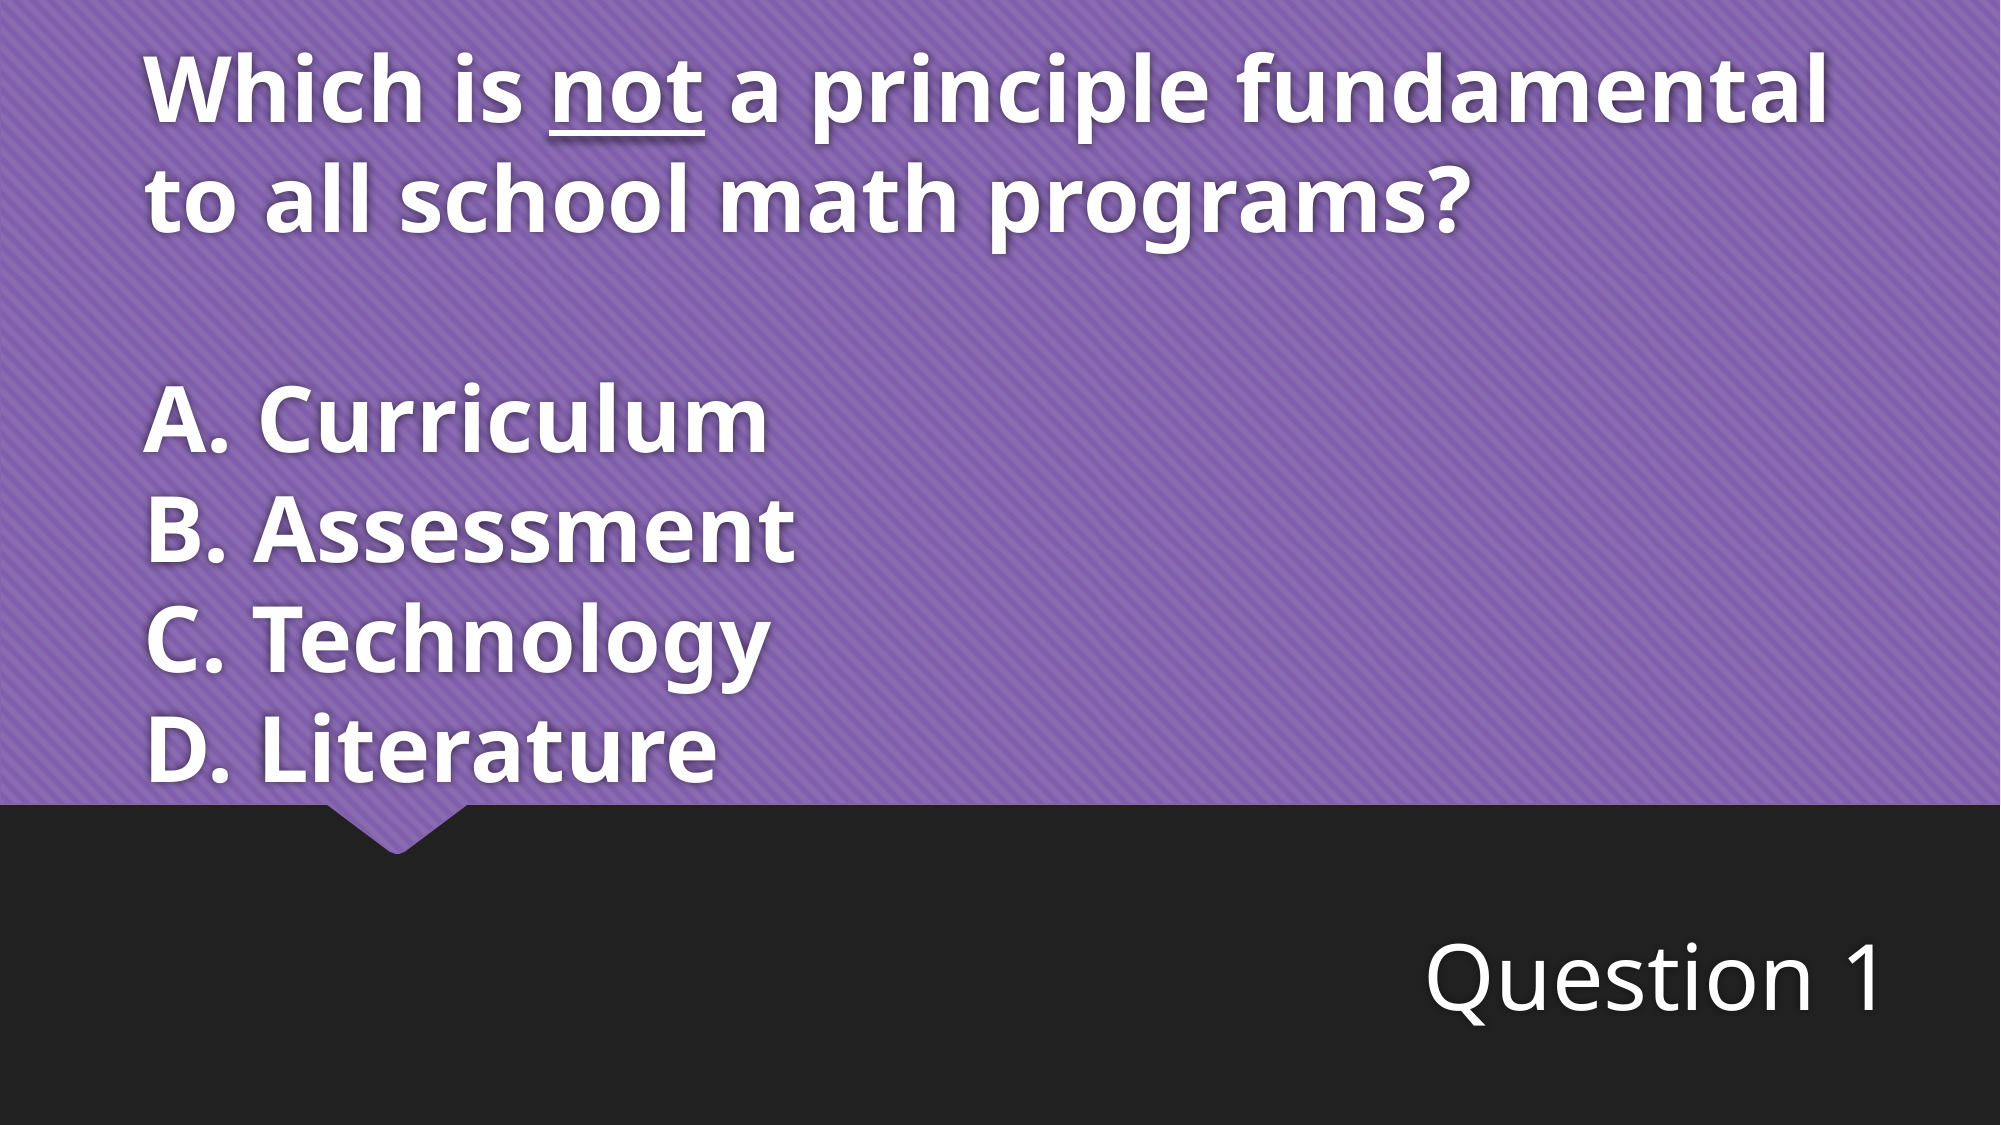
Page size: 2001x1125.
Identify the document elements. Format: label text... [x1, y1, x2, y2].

subtitle Question 1 [1409, 911, 1929, 983]
title Which is not a principle fundamental to all school math programs? A. Curriculum B. Assessment C. Technology D. Literature [128, 321, 1863, 809]
